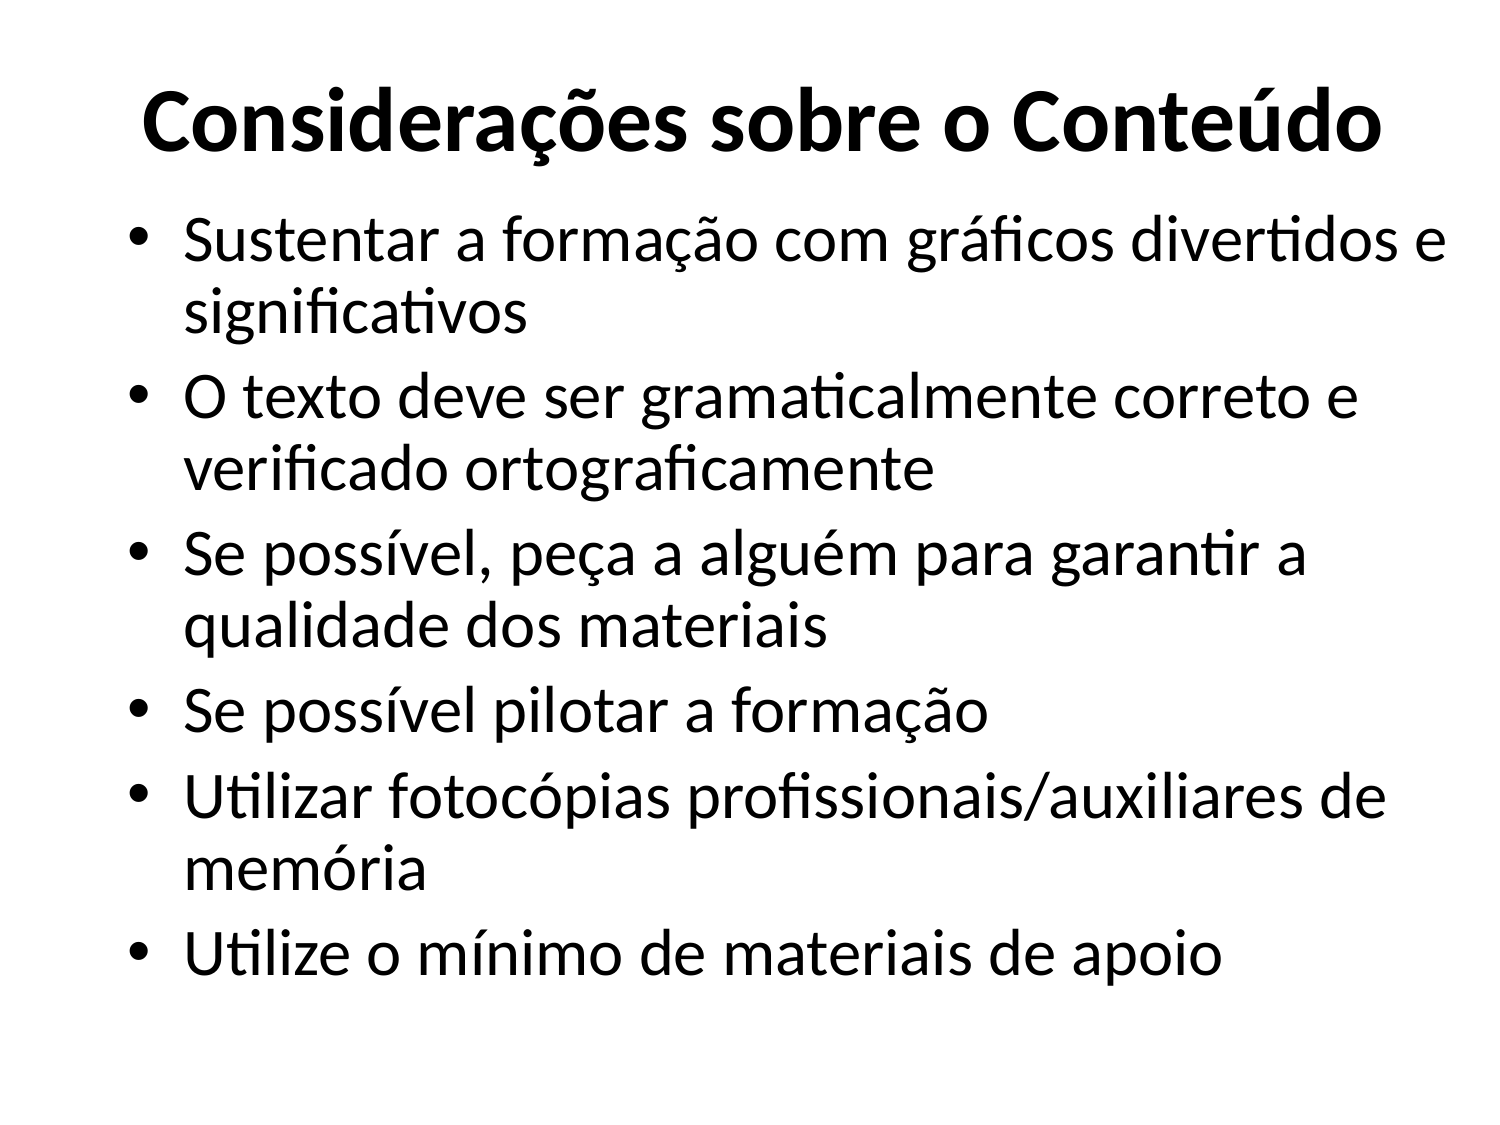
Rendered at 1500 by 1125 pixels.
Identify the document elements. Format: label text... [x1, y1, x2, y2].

title Considerações sobre o Conteúdo [88, 2, 1439, 228]
list Sustentar a formação com gráficos divertidos e significativos O texto deve ser gramaticalmente correto e verificado ortograficamente Se possível, peça a alguém para garantir a qualidade dos materiais Se possível pilotar a formação Utilizar fotocópias profissionais/auxiliares de memória Utilize o mínimo de materiais de apoio [111, 196, 1483, 1083]
